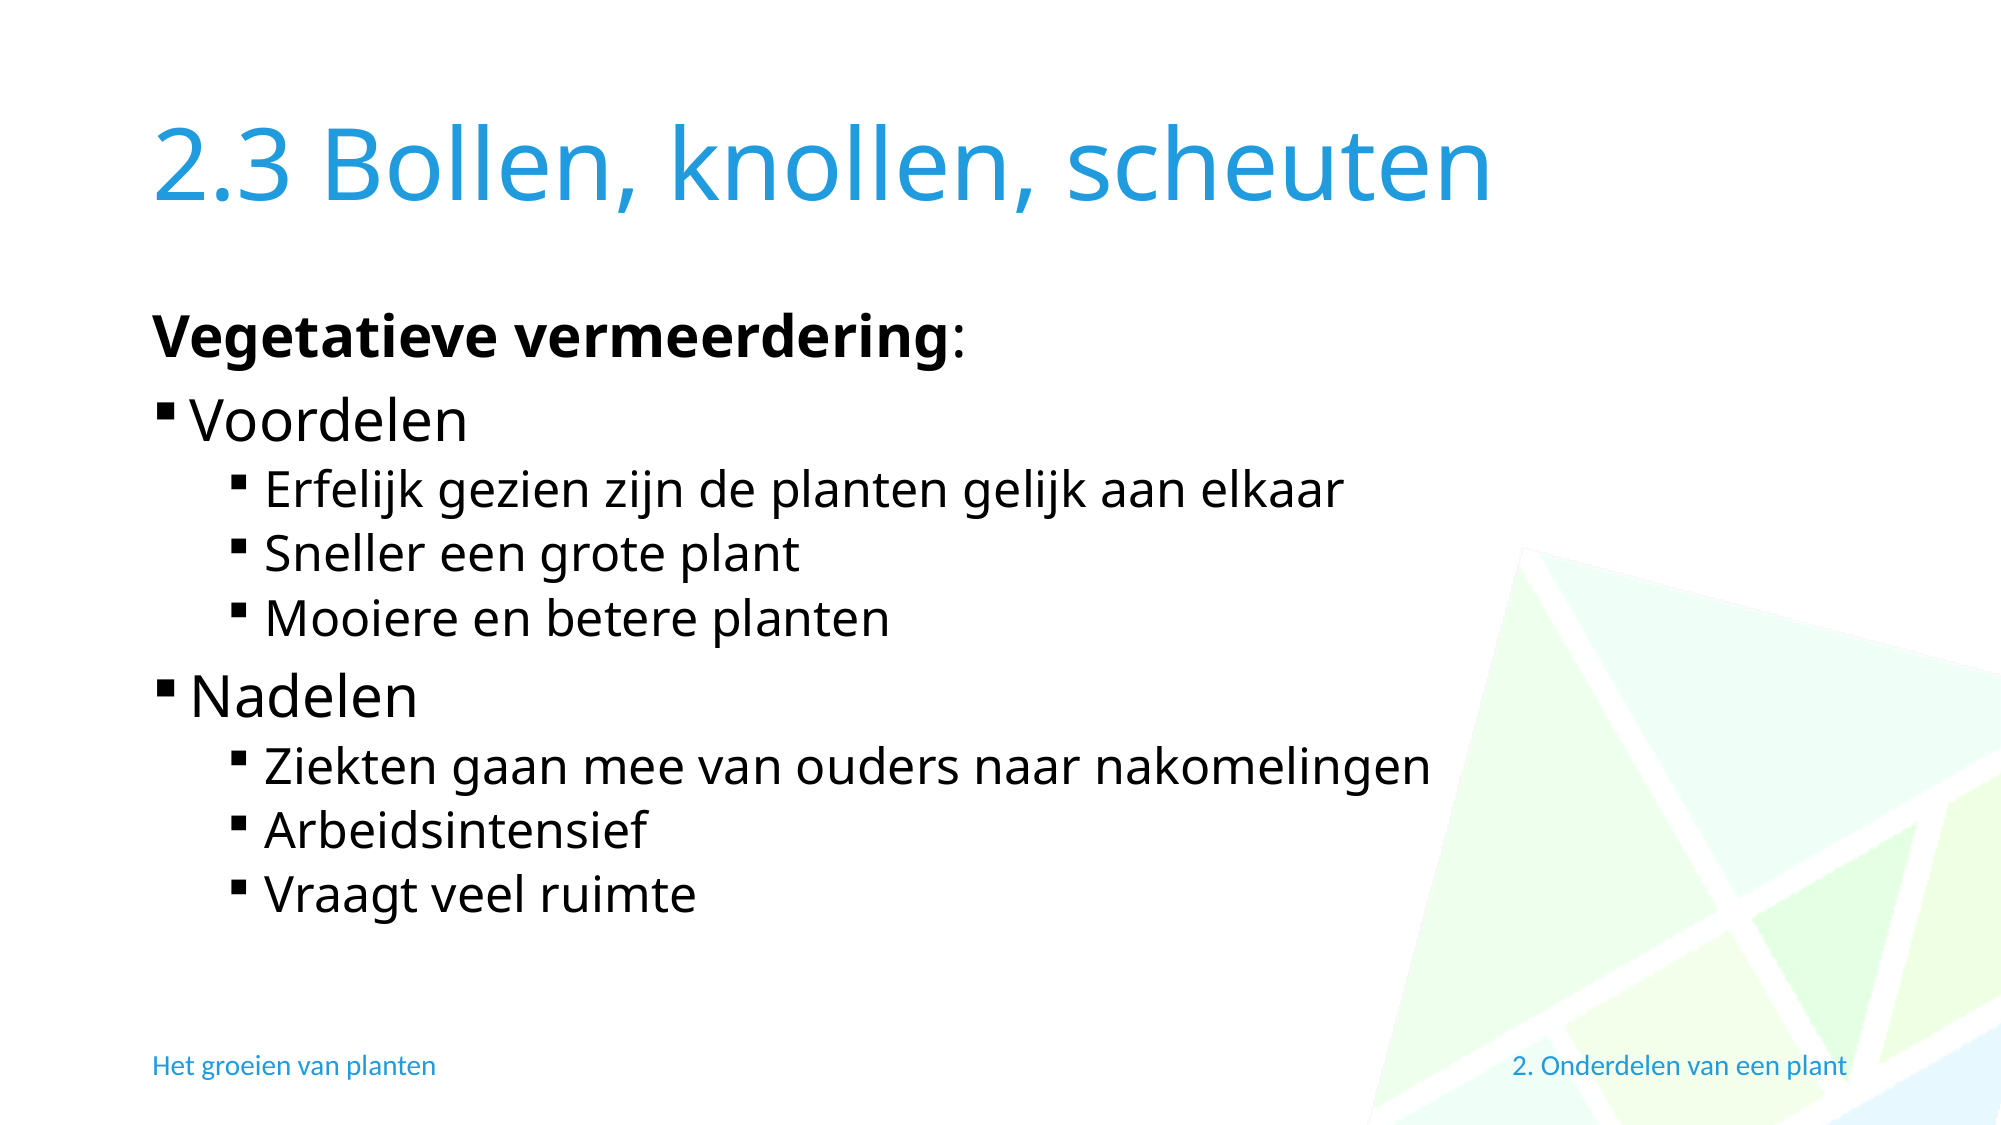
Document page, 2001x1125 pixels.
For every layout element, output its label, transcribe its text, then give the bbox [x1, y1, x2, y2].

title 2.3 Bollen, knollen, scheuten [137, 59, 1863, 278]
list Vegetatieve vermeerdering: Voordelen Erfelijk gezien zijn de planten gelijk aan elkaar Sneller een grote plant Mooiere en betere planten Nadelen Ziekten gaan mee van ouders naar nakomelingen Arbeidsintensief Vraagt veel ruimte [137, 299, 1863, 1014]
list 2. Onderdelen van een plant [1412, 1042, 1863, 1103]
list Het groeien van planten [137, 1042, 588, 1103]
